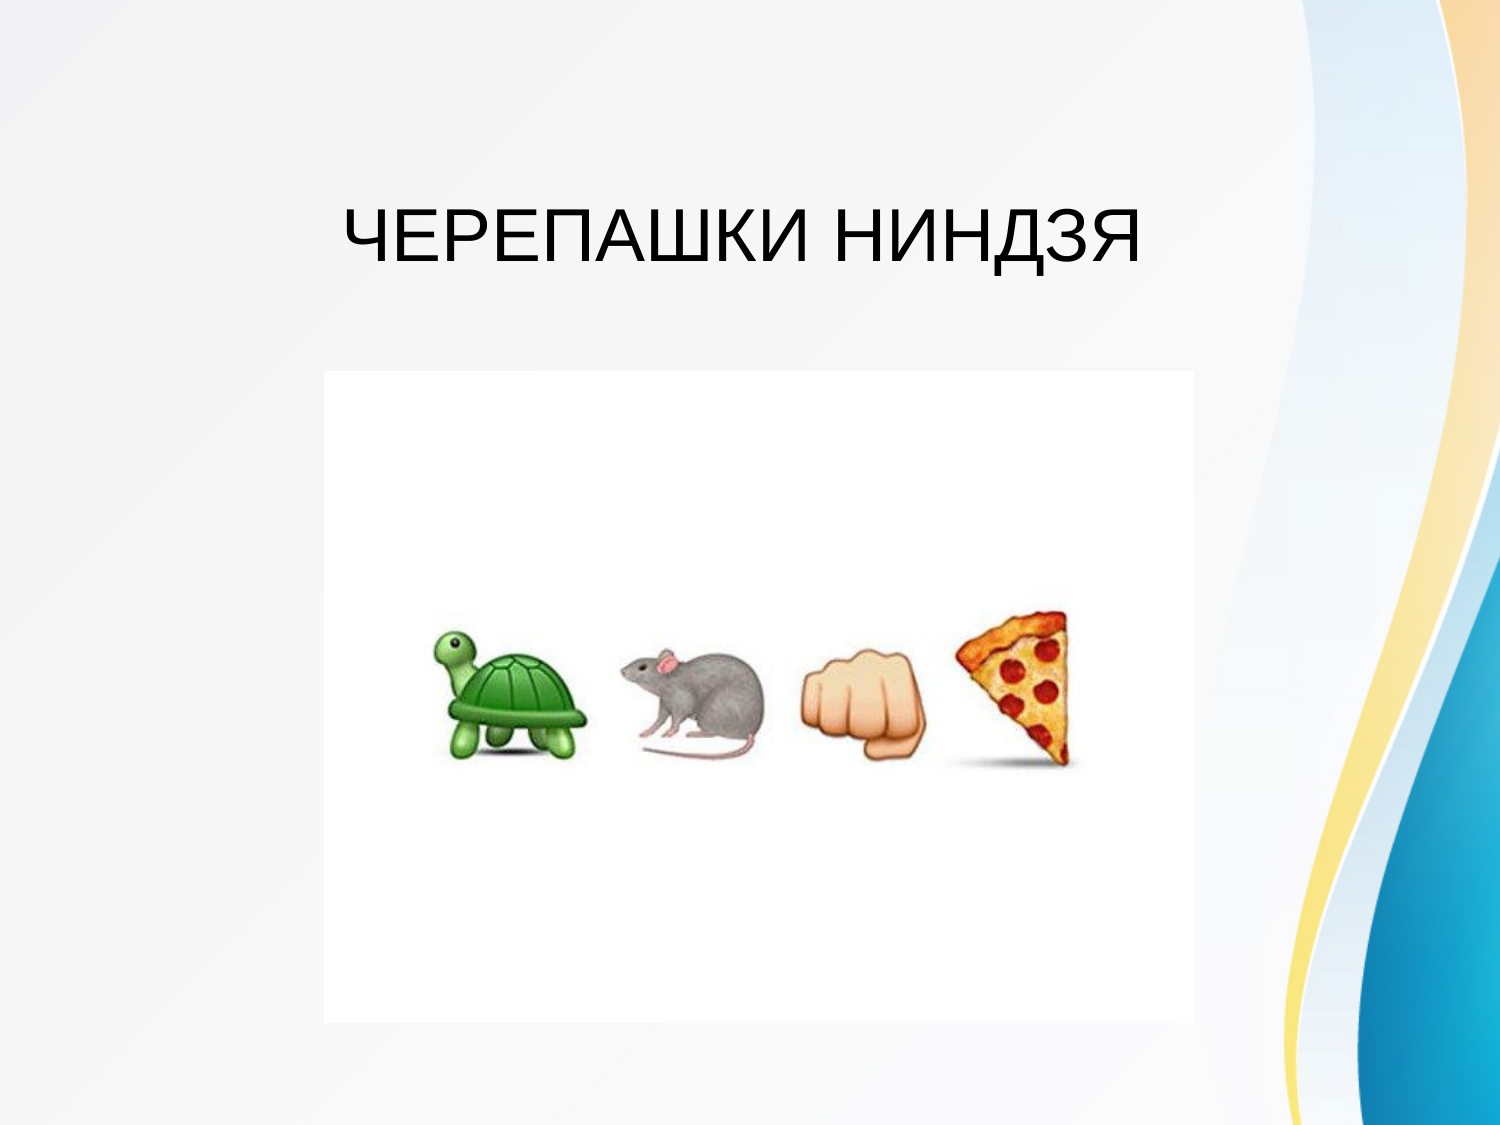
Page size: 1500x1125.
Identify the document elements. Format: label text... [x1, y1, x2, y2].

title ЧЕРЕПАШКИ НИНДЗЯ [166, 136, 1320, 325]
picture [0, 0, 1500, 1125]
